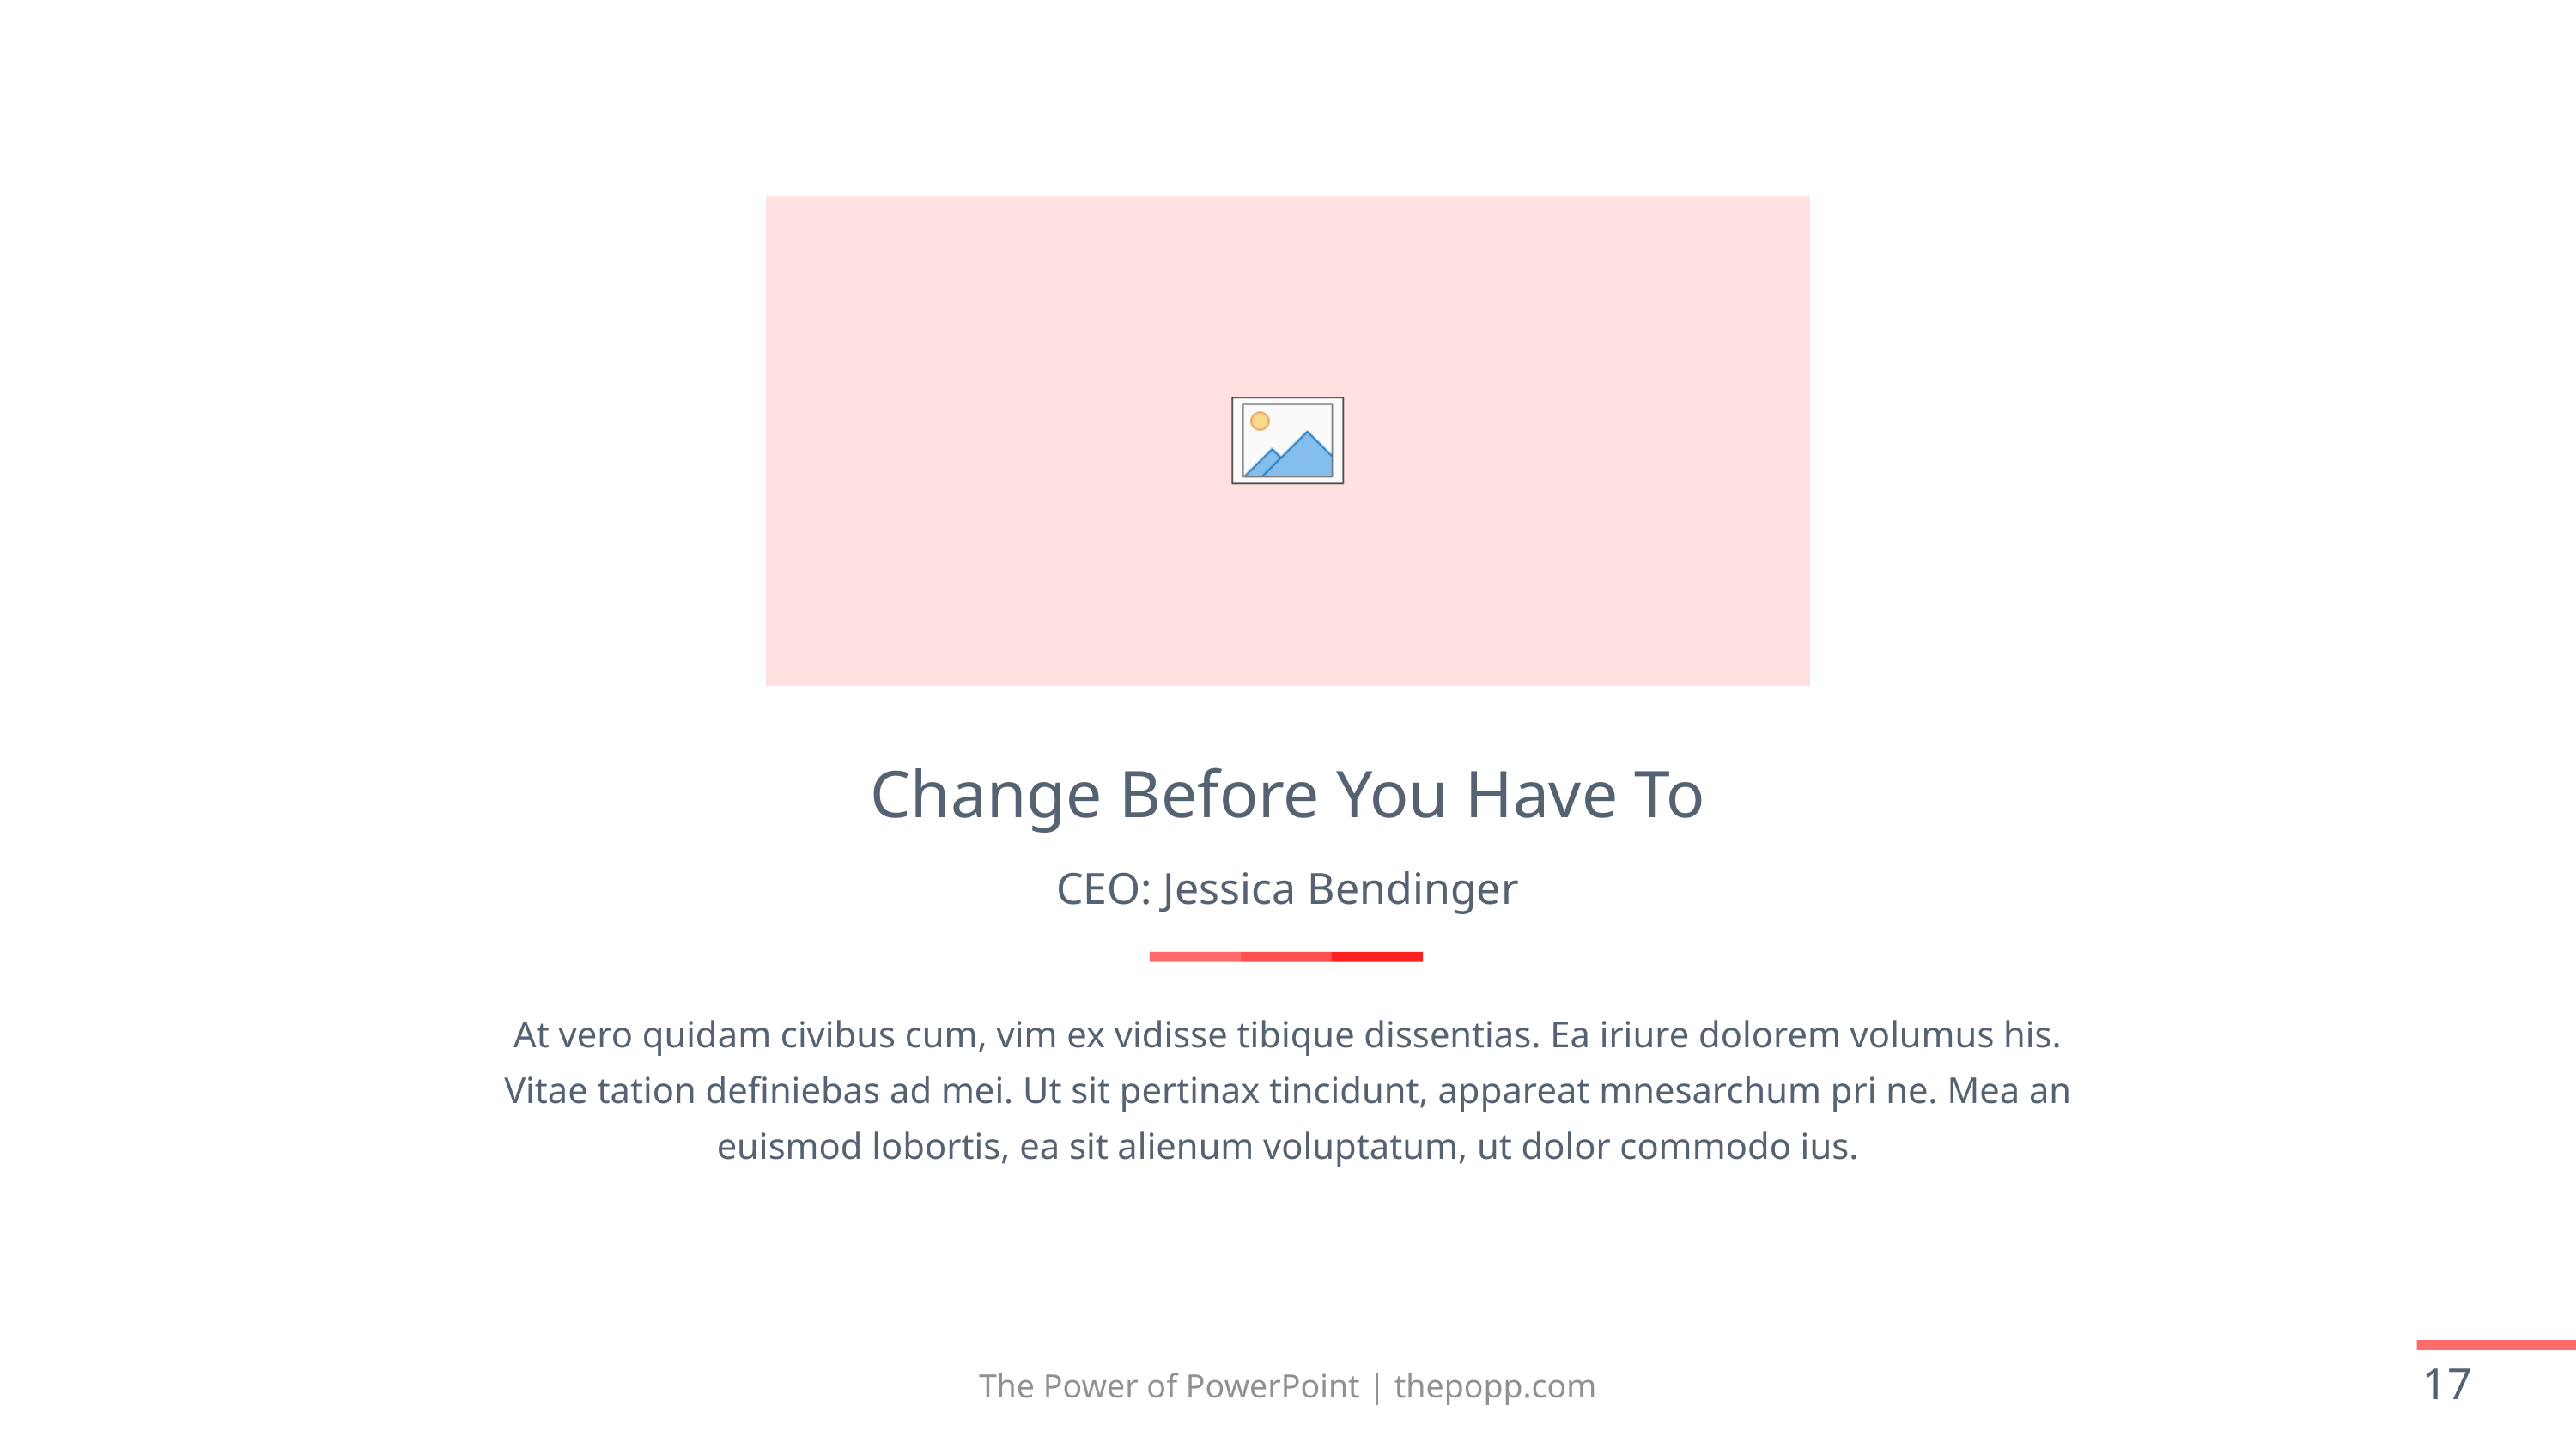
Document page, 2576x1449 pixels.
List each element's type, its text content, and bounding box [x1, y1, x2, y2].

list CEO: Jessica Bendinger [402, 839, 2174, 943]
slide_number 17 [2409, 1351, 2576, 1421]
list Change Before You Have To [402, 739, 2174, 837]
list At vero quidam civibus cum, vim ex vidisse tibique dissentias. Ea iriure dolorem volumus his. Vitae tation definiebas ad mei. Ut sit pertinax tincidunt, appareat mnesarchum pri ne. Mea an euismod lobortis, ea sit alienum voluptatum, ut dolor commodo ius. [484, 992, 2092, 1270]
footer The Power of PowerPoint | thepopp.com [853, 1349, 1723, 1427]
picture [766, 196, 1810, 686]
